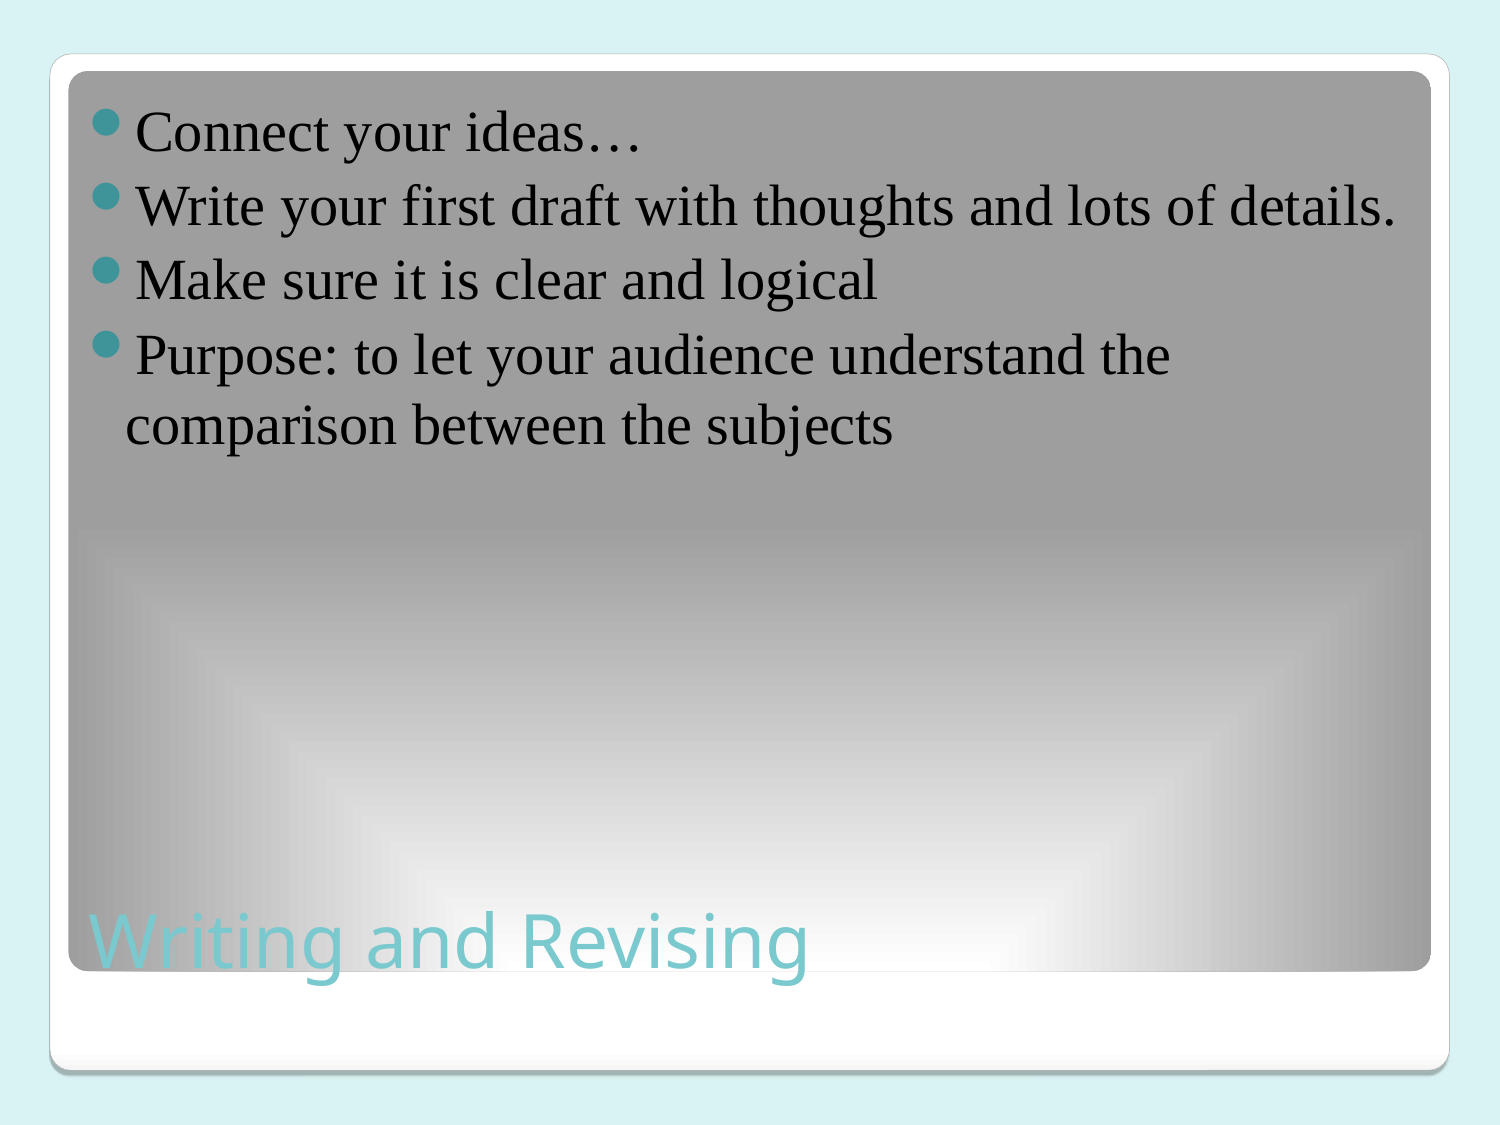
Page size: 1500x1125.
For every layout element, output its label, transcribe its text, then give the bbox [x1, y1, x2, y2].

text_box [68, 70, 1432, 970]
text_box [49, 53, 1450, 1071]
title Writing and Revising [81, 797, 1426, 991]
list Connect your ideas… Write your first draft with thoughts and lots of details. Make sure it is clear and logical Purpose: to let your audience understand the comparison between the subjects [81, 86, 1426, 797]
